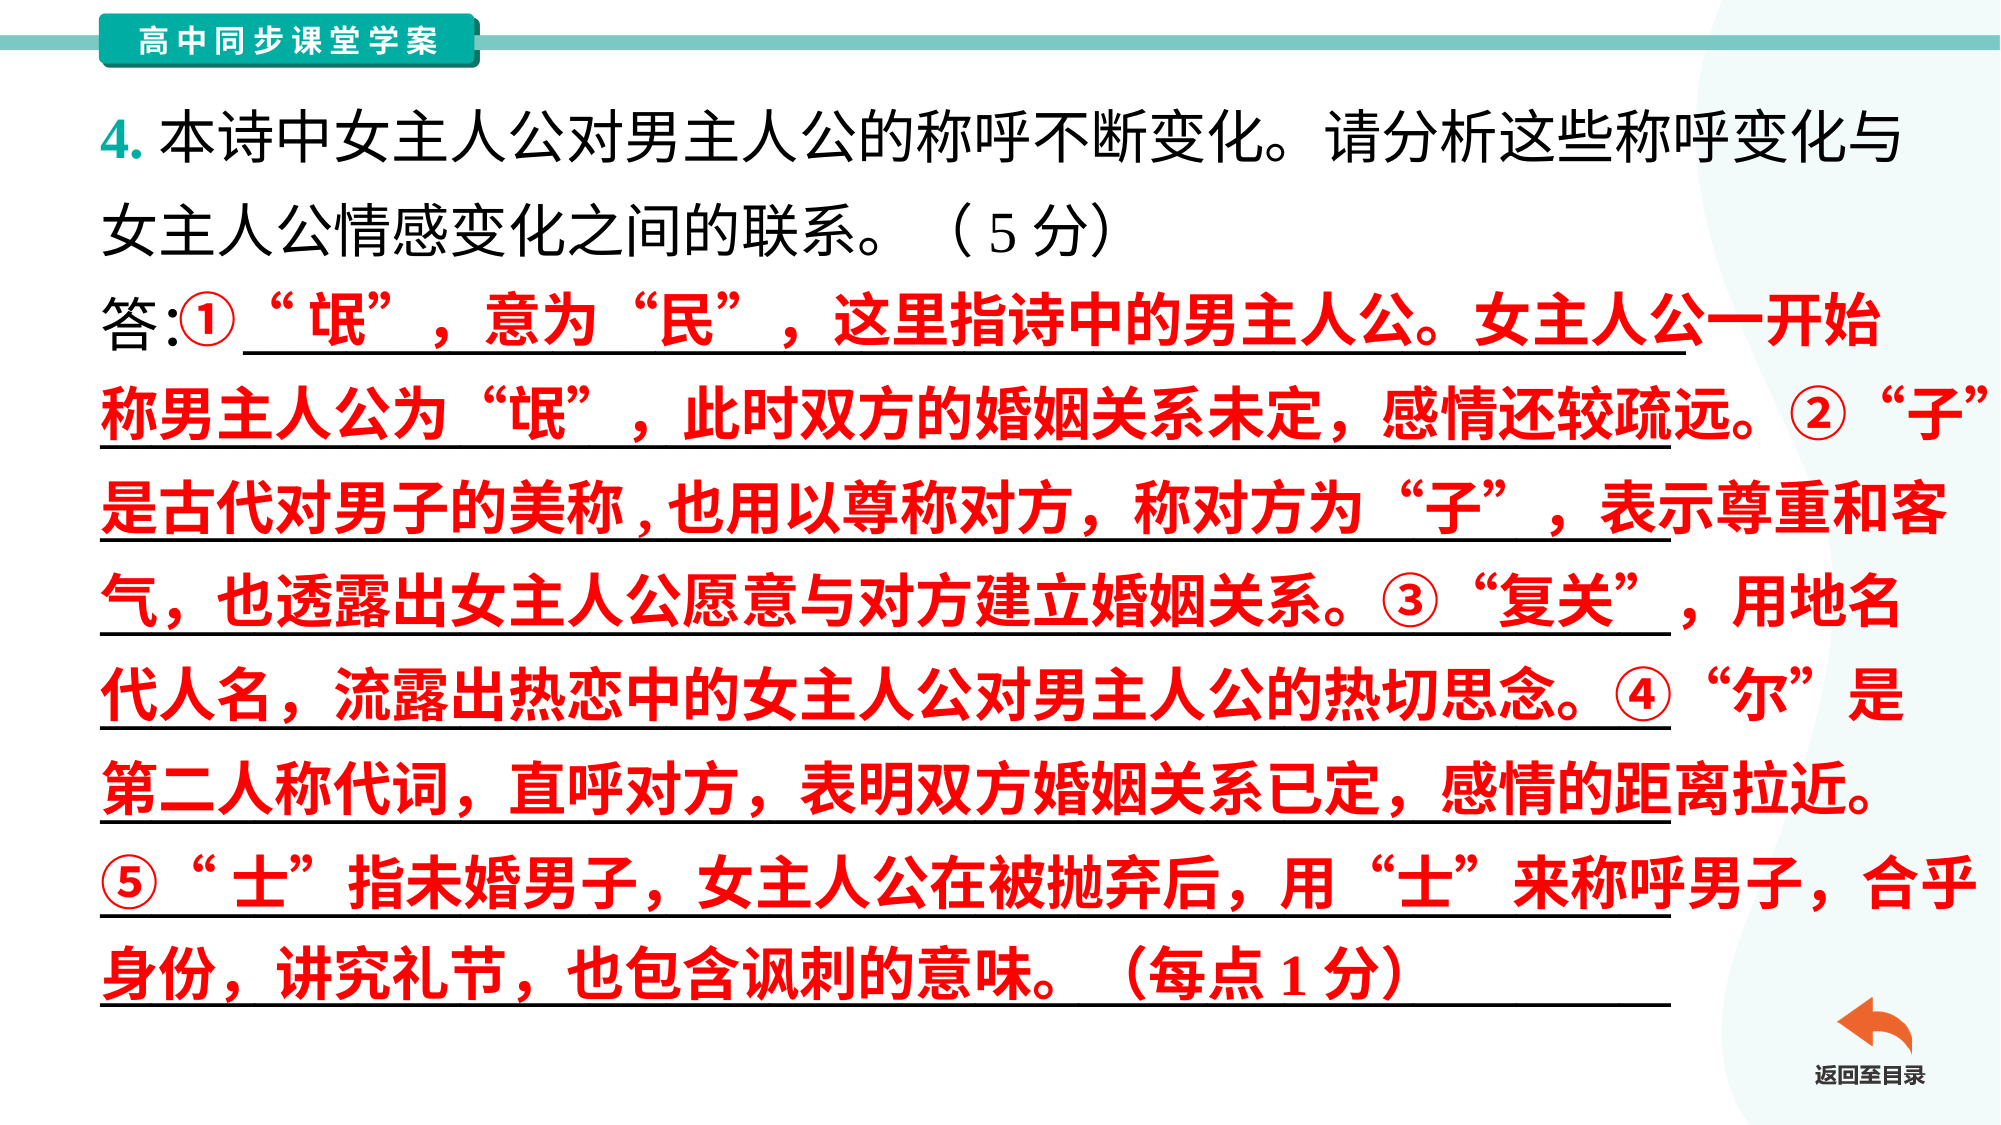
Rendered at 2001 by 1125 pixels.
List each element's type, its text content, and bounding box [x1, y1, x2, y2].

picture [0, 0, 2000, 1125]
text_box 4.本诗中女主人公对男主人公的称呼不断变化。请分析这些称呼变化与 女主人公情感变化之间的联系。（5分） 答： ________________________________________________________ _____________________________________________________________ _____________________________________________________________ _____________________________________________________________ _____________________________________________________________ _____________________________________________________________ _____________________________________________________________ _____________________________________________________________ [100, 76, 1899, 259]
text_box ①“氓”，意为“民”，这里指诗中的男主人公。女主人公一开始 称男主人公为“氓”，此时双方的婚姻关系未定，感情还较疏远。②“子” 是古代对男子的美称,也用以尊称对方，称对方为“子”，表示尊重和客 气，也透露出女主人公愿意与对方建立婚姻关系。③“复关”，用地名 代人名，流露出热恋中的女主人公对男主人公的热切思念。④“尔”是 第二人称代词，直呼对方，表明双方婚姻关系已定，感情的距离拉近。 ⑤“士”指未婚男子，女主人公在被抛弃后，用“士”来称呼男子，合乎 身份，讲究礼节，也包含讽刺的意味。（每点1分） [100, 259, 1899, 999]
